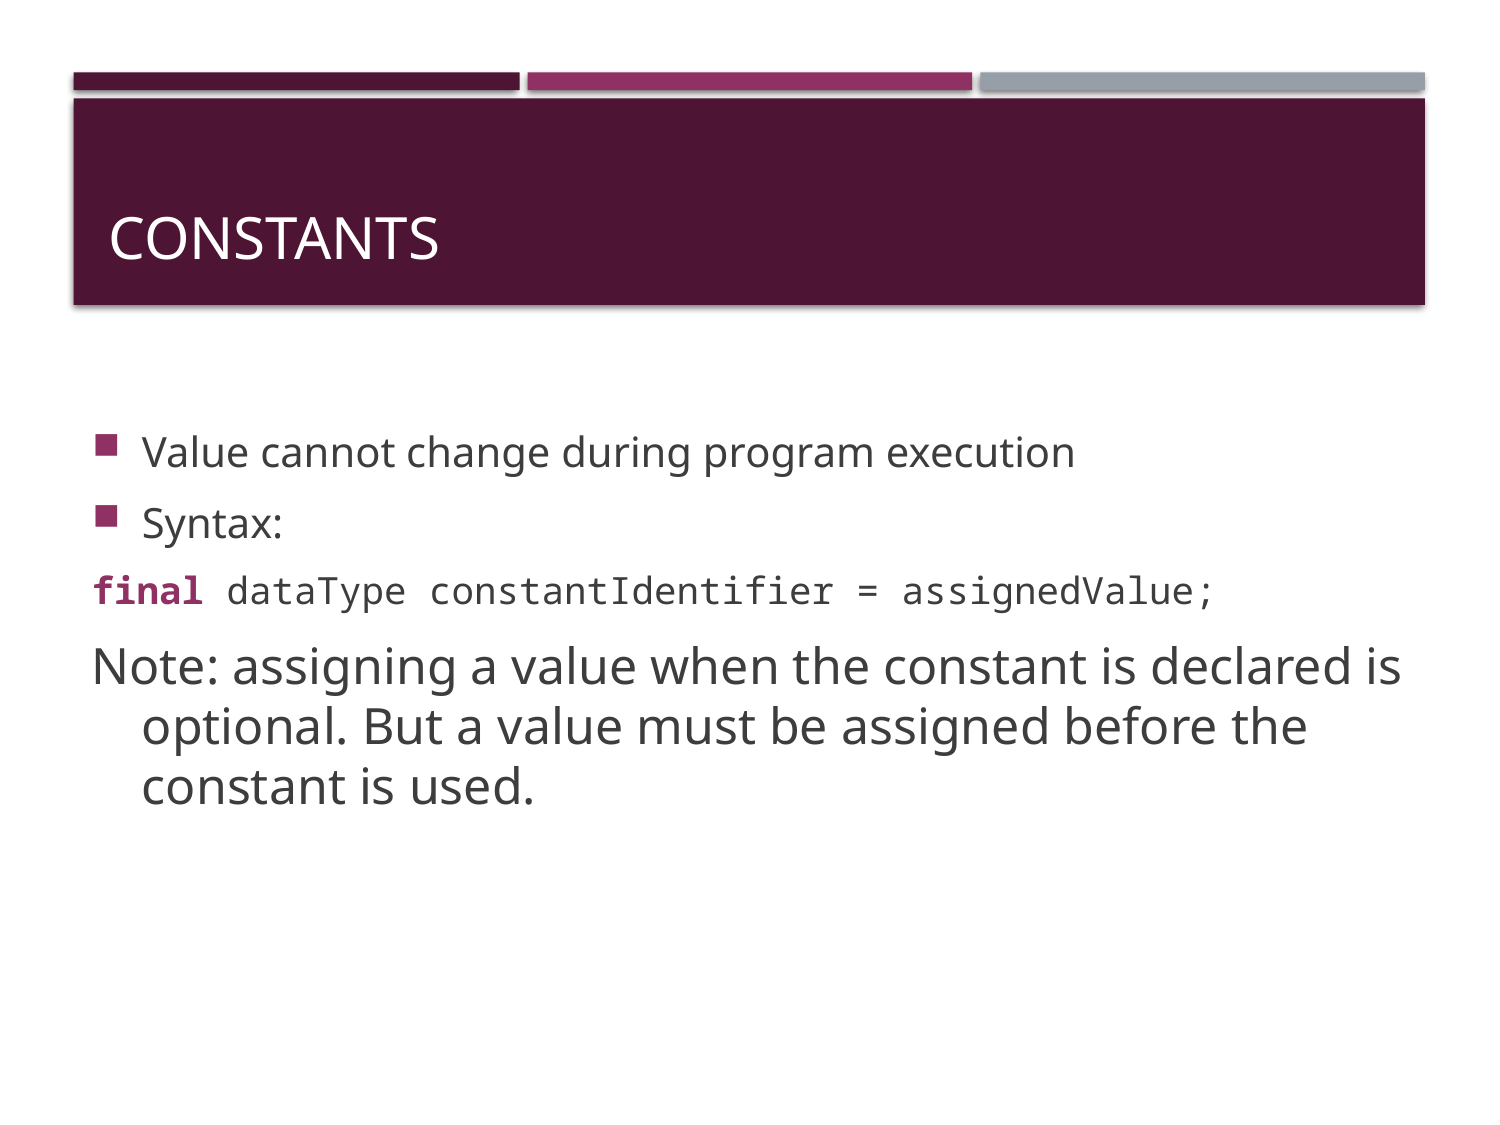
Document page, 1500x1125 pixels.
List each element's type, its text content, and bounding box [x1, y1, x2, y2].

title Constants [93, 160, 1369, 279]
list Value cannot change during program execution Syntax: final dataType constantIdentifier = assignedValue; Note: assigning a value when the constant is declared is optional. But a value must be assigned before the constant is used. [76, 303, 1460, 1125]
